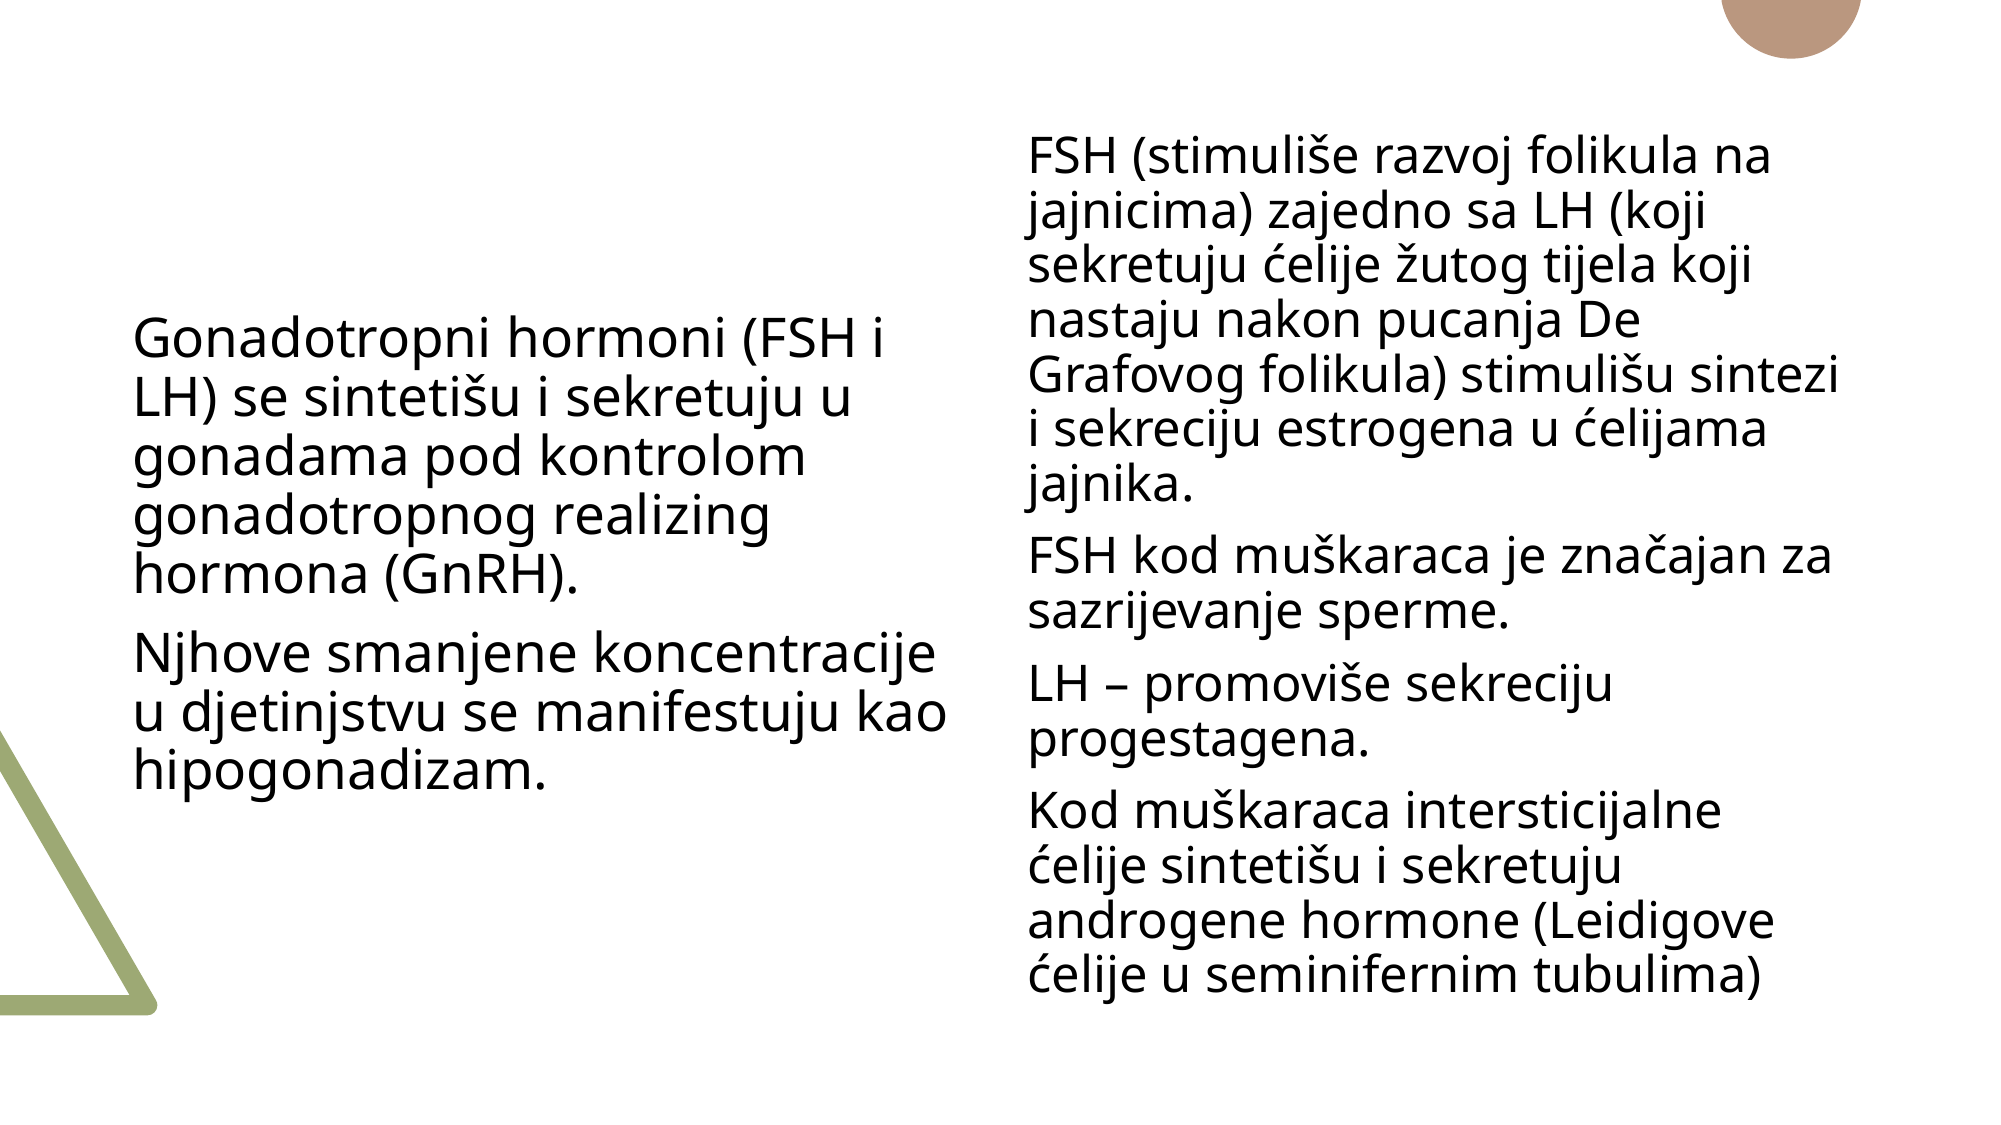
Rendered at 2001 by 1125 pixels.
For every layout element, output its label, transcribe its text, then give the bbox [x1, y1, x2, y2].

list FSH (stimuliše razvoj folikula na jajnicima) zajedno sa LH (koji sekretuju ćelije žutog tijela koji nastaju nakon pucanja De Grafovog folikula) stimulišu sintezi i sekreciju estrogena u ćelijama jajnika. FSH kod muškaraca je značajan za sazrijevanje sperme. LH – promoviše sekreciju progestagena. Kod muškaraca intersticijalne ćelije sintetišu i sekretuju androgene hormone (Leidigove ćelije u seminifernim tubulima) [1012, 122, 1863, 1014]
list Gonadotropni hormoni (FSH i LH) se sintetišu i sekretuju u gonadama pod kontrolom gonadotropnog realizing hormona (GnRH). Njhove smanjene koncentracije u djetinjstvu se manifestuju kao hipogonadizam. [117, 302, 968, 820]
